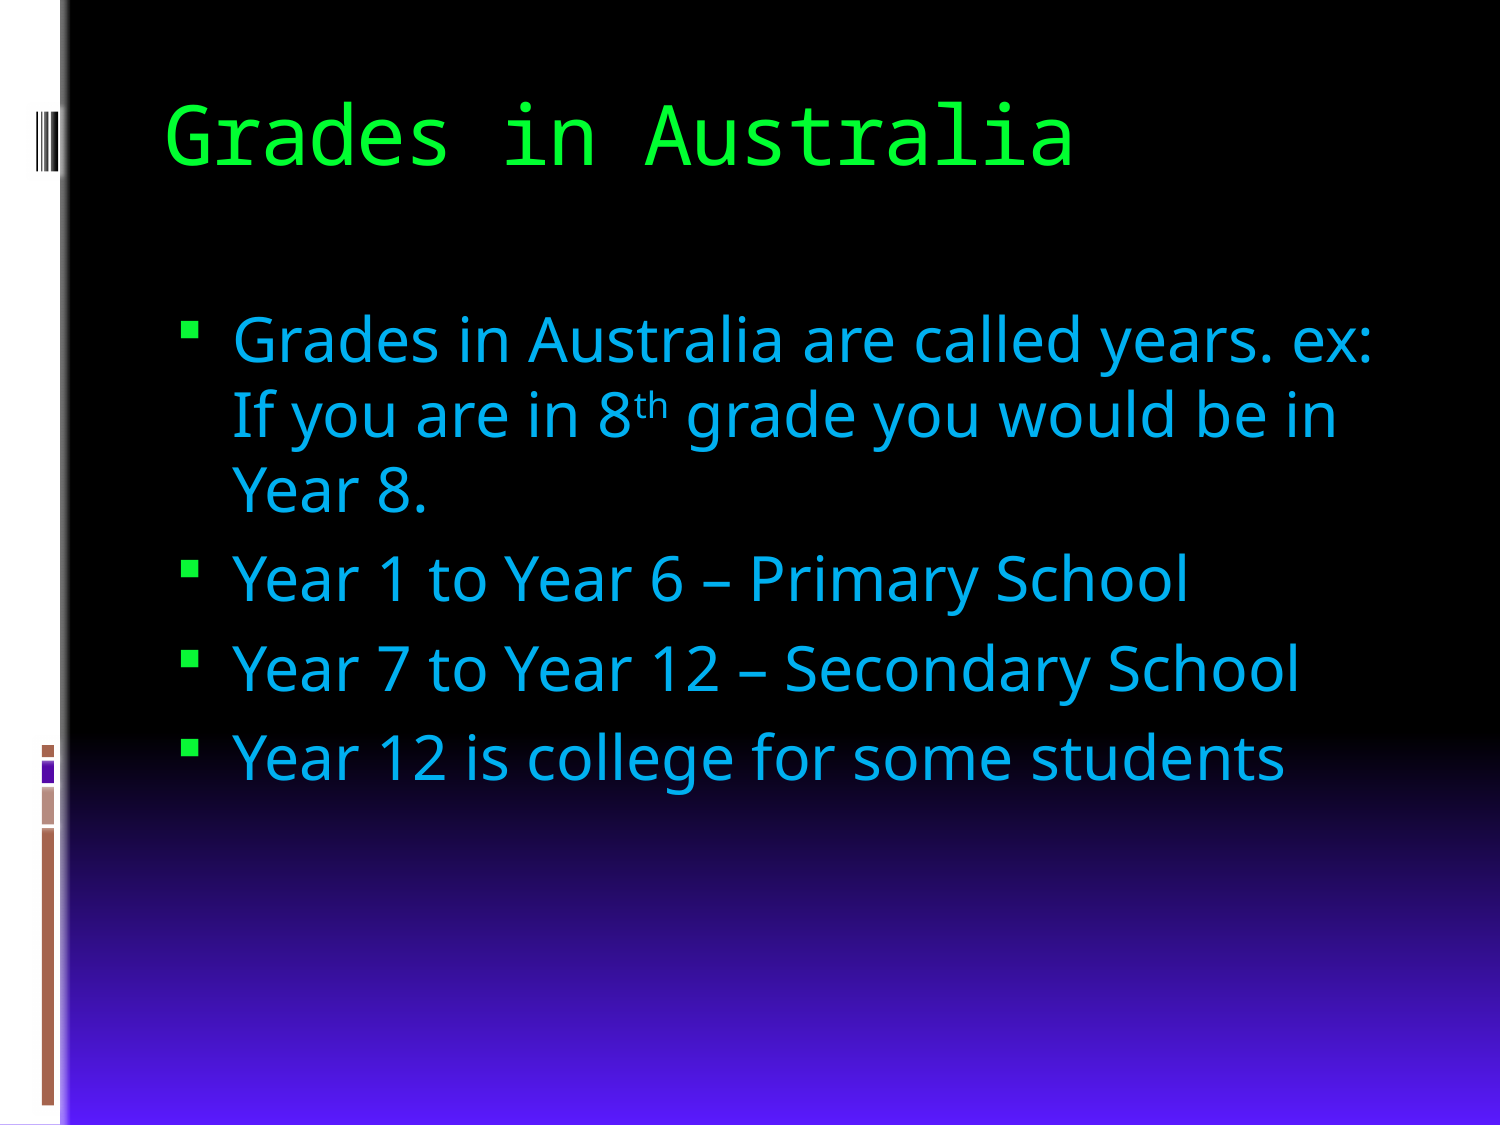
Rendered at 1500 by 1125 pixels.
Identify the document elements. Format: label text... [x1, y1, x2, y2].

list Grades in Australia are called years. ex: If you are in 8th grade you would be in Year 8. Year 1 to Year 6 – Primary School Year 7 to Year 12 – Secondary School Year 12 is college for some students [150, 292, 1425, 1043]
title Grades in Australia [150, 75, 1425, 225]
